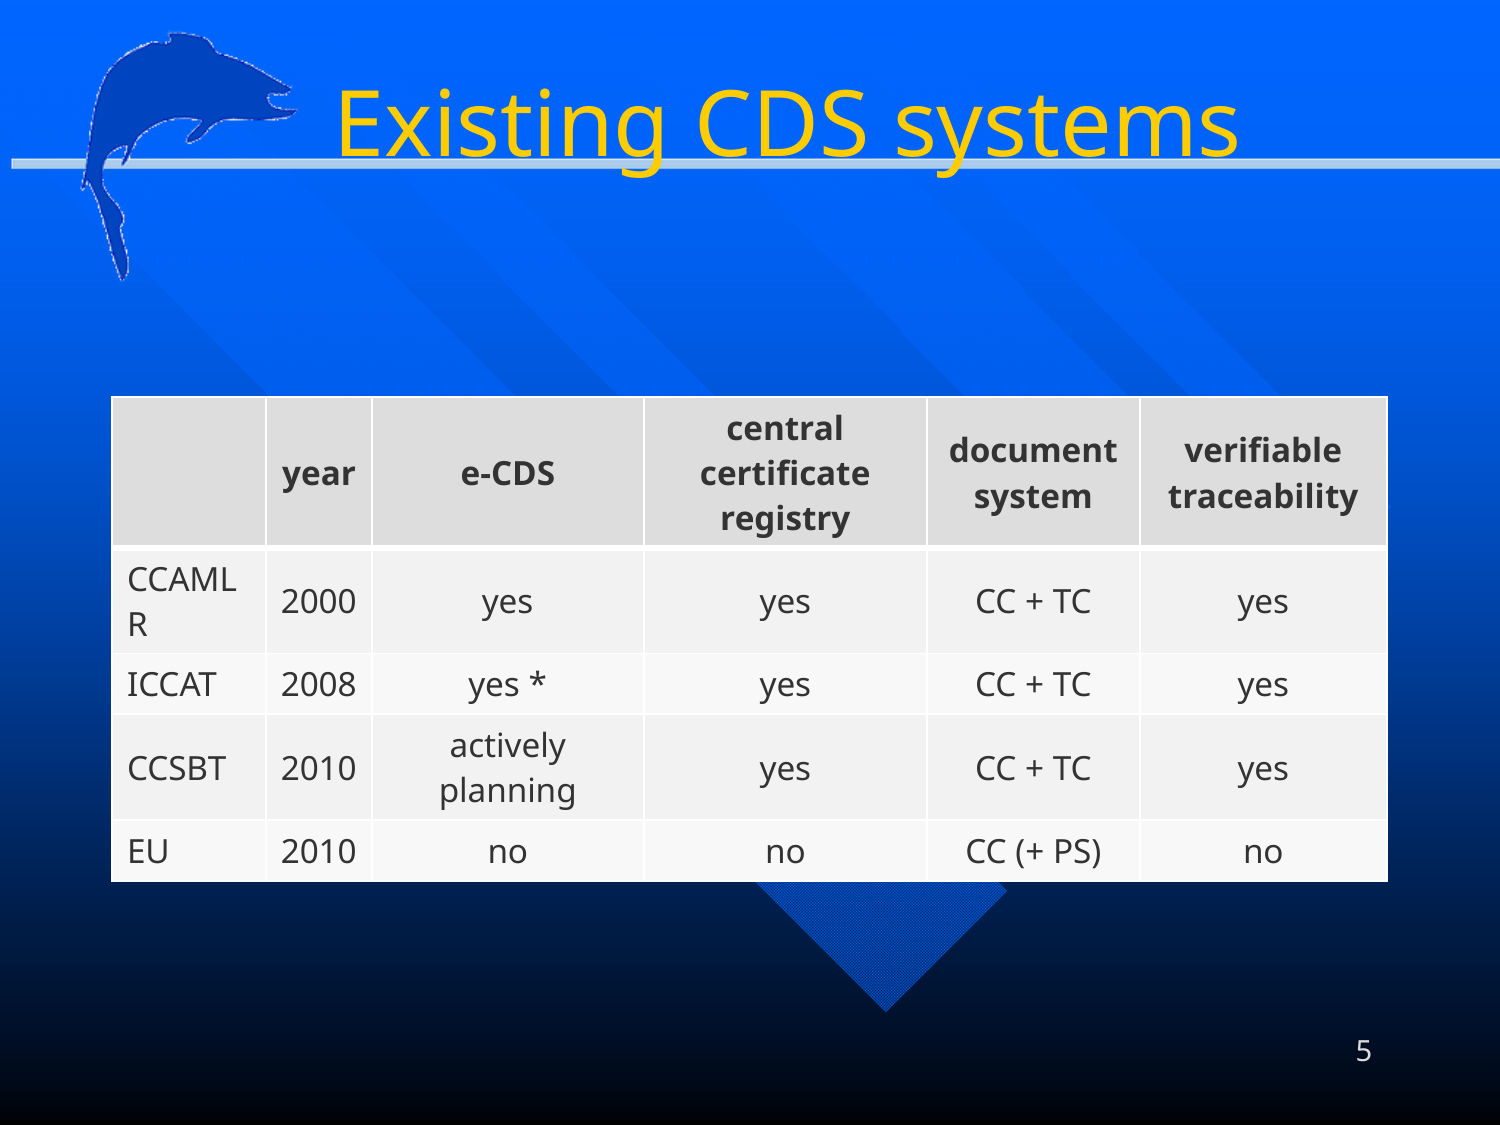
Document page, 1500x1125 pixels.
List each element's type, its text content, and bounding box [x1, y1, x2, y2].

table_header document system [928, 398, 1139, 545]
table_cell 2008 [267, 654, 371, 713]
table_cell CC + TC [928, 715, 1139, 819]
table_cell no [645, 821, 926, 880]
table_cell no [373, 821, 643, 880]
table_cell CCSBT [113, 715, 265, 819]
table_cell 2000 [267, 551, 371, 653]
table_cell actively planning [373, 715, 643, 819]
table_cell yes [1141, 715, 1386, 819]
table_cell 2010 [267, 715, 371, 819]
table_cell yes * [373, 654, 643, 713]
picture [0, 0, 1500, 1125]
table_cell yes [645, 551, 926, 653]
table_cell 2010 [267, 821, 371, 880]
table_cell yes [1141, 654, 1386, 713]
table_cell CC + TC [928, 654, 1139, 713]
title Existing CDS systems [76, 42, 1500, 197]
table_cell CCAMLR [113, 551, 265, 653]
table_header e-CDS [373, 398, 643, 545]
table_cell ICCAT [113, 654, 265, 713]
table_cell EU [113, 821, 265, 880]
table_cell yes [645, 715, 926, 819]
table_cell yes [373, 551, 643, 653]
table_header verifiable traceability [1141, 398, 1386, 545]
table_cell CC + TC [928, 551, 1139, 653]
table_cell yes [1141, 551, 1386, 653]
table_cell no [1141, 821, 1386, 880]
table_header year [267, 398, 371, 545]
table_header central certificate registry [645, 398, 926, 545]
table_cell CC (+ PS) [928, 821, 1139, 880]
table_header [113, 398, 265, 545]
slide_number 5 [1074, 1025, 1388, 1100]
table_cell yes [645, 654, 926, 713]
